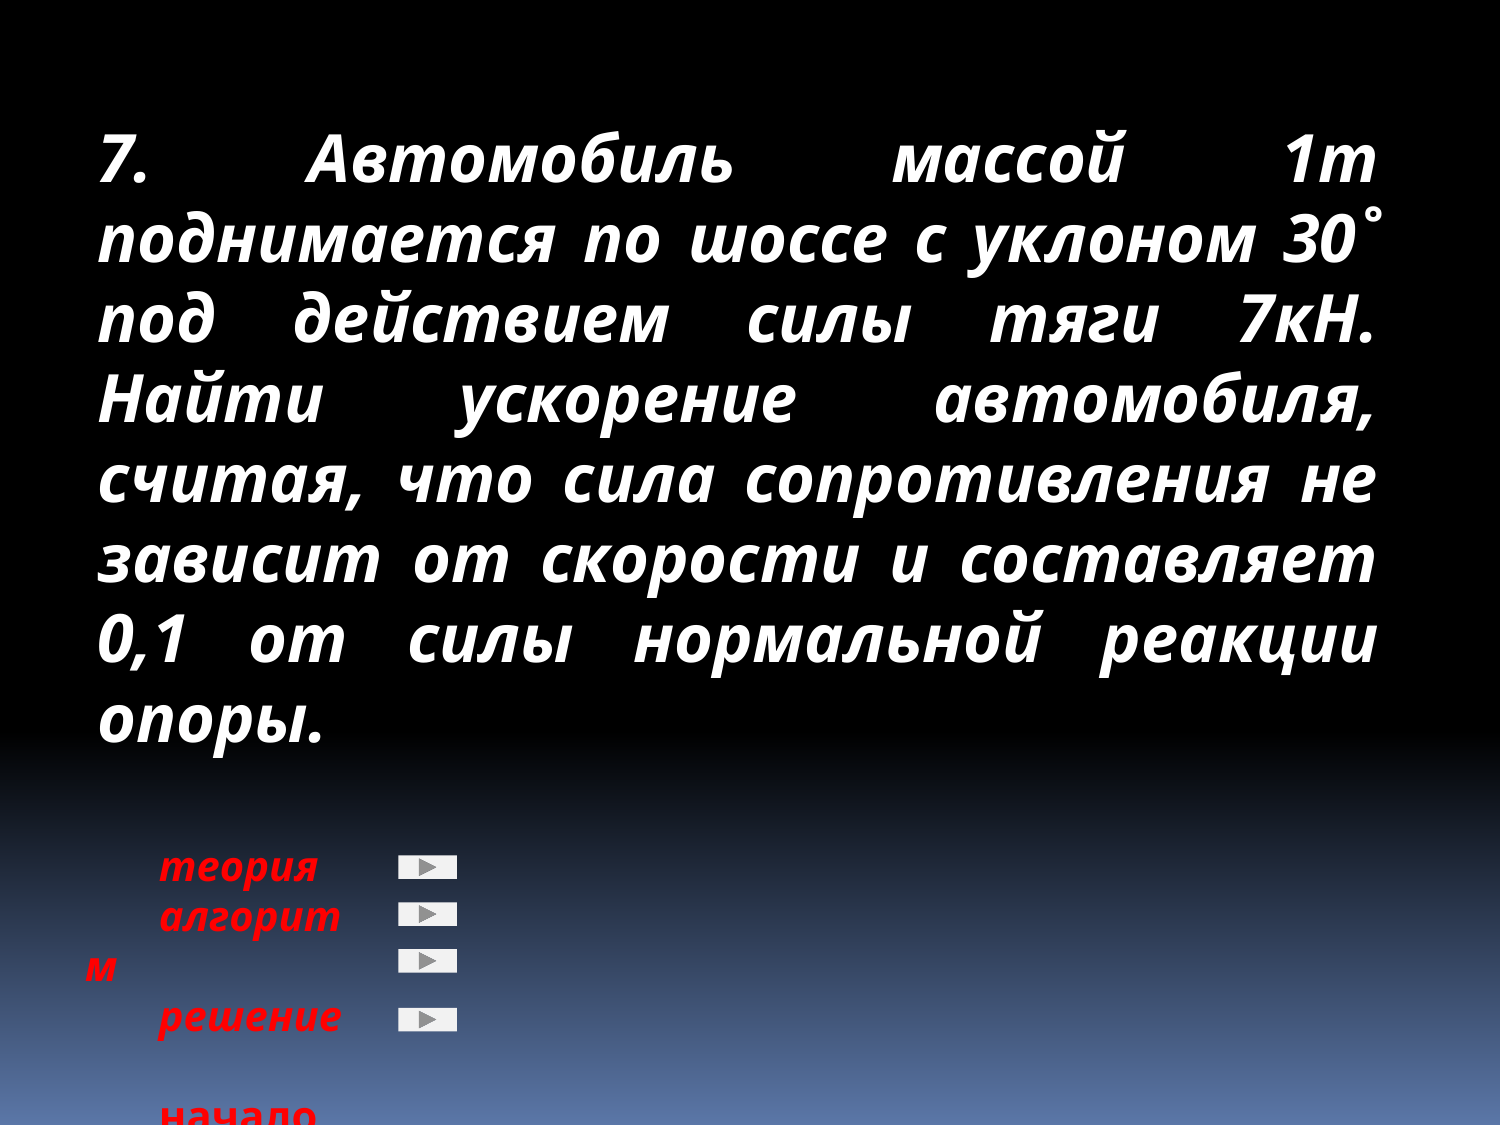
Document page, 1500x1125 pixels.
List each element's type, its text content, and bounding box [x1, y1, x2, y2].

text_box [397, 1006, 459, 1033]
text_box [397, 901, 459, 927]
text_box 7. Автомобиль массой 1т поднимается по шоссе с уклоном 30˚ под действием силы тяги 7кН. Найти ускорение автомобиля, считая, что сила сопротивления не зависит от скорости и составляет 0,1 от силы нормальной реакции опоры. [82, 108, 1395, 764]
text_box [397, 854, 459, 880]
text_box теория алгоритм решение начало [70, 831, 364, 1125]
text_box [397, 948, 459, 974]
